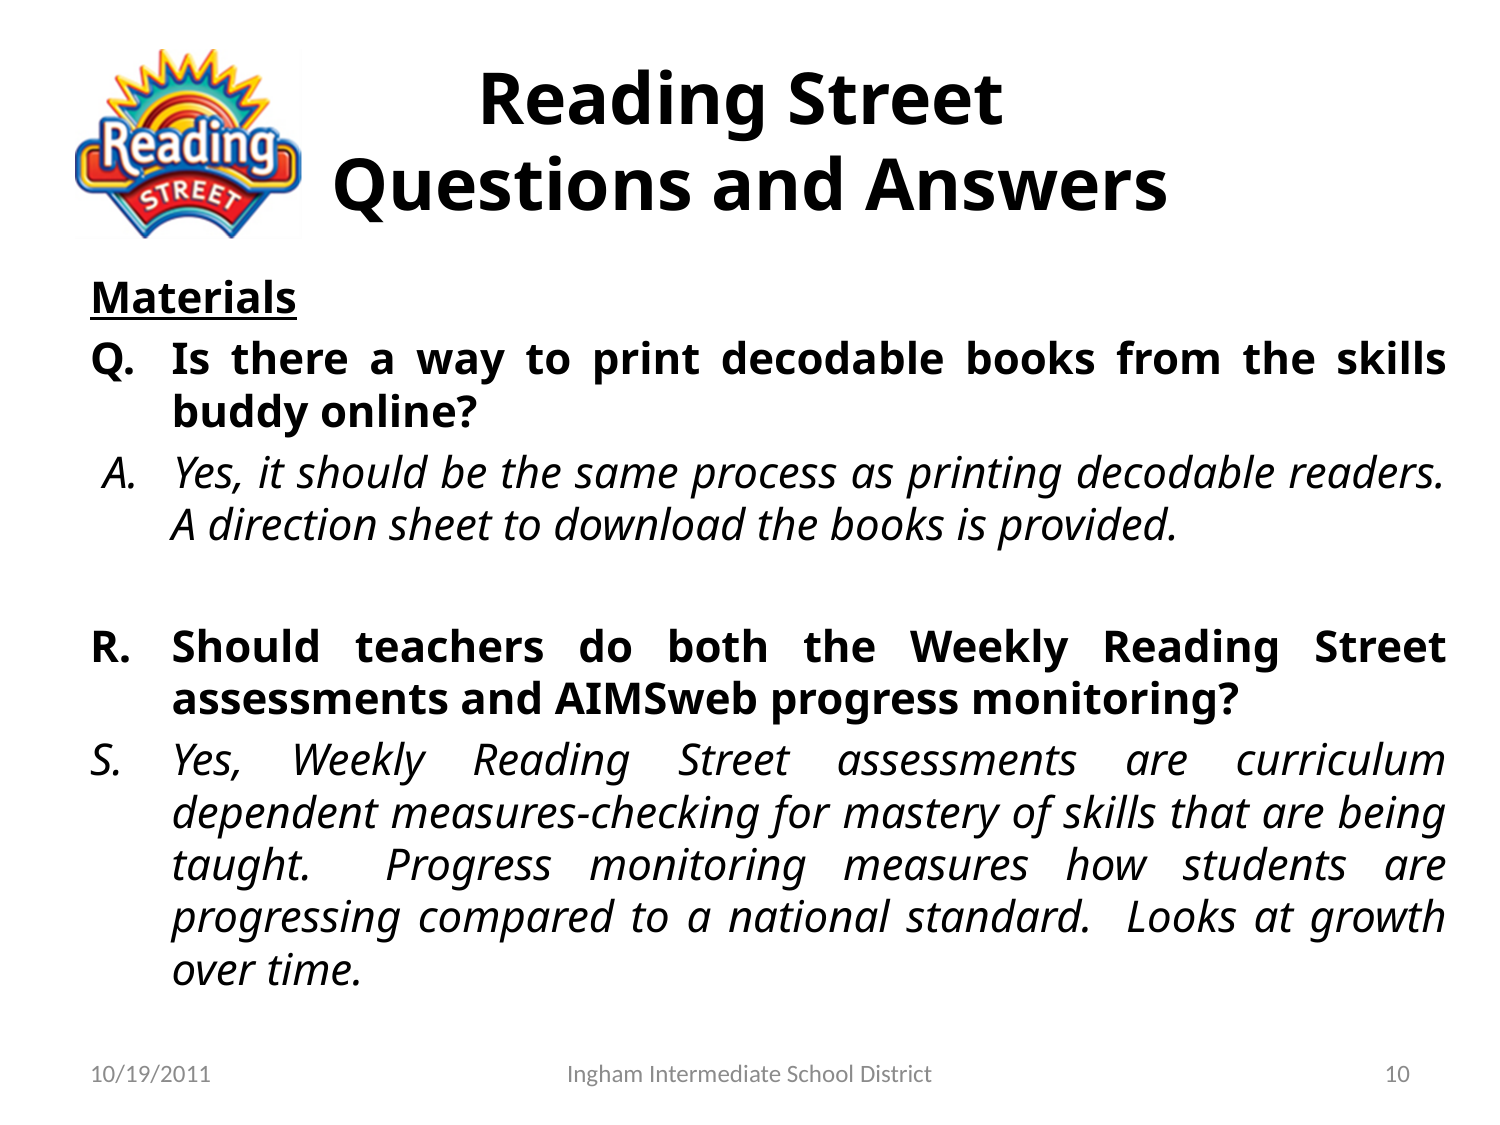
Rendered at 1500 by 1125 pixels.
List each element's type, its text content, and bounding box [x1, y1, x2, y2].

title Reading Street Questions and Answers [75, 45, 1425, 233]
picture [74, 49, 303, 241]
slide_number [75, 1042, 425, 1103]
slide_number 10 [1074, 1042, 1425, 1103]
footer Ingham Intermediate School District [512, 1042, 988, 1103]
list Materials Is there a way to print decodable books from the skills buddy online? A. Yes, it should be the same process as printing decodable readers. A direction sheet to download the books is provided. Should teachers do both the Weekly Reading Street assessments and AIMSweb progress monitoring? Yes, Weekly Reading Street assessments are curriculum dependent measures-checking for mastery of skills that are being taught. Progress monitoring measures how students are progressing compared to a national standard. Looks at growth over time. [75, 262, 1463, 1005]
